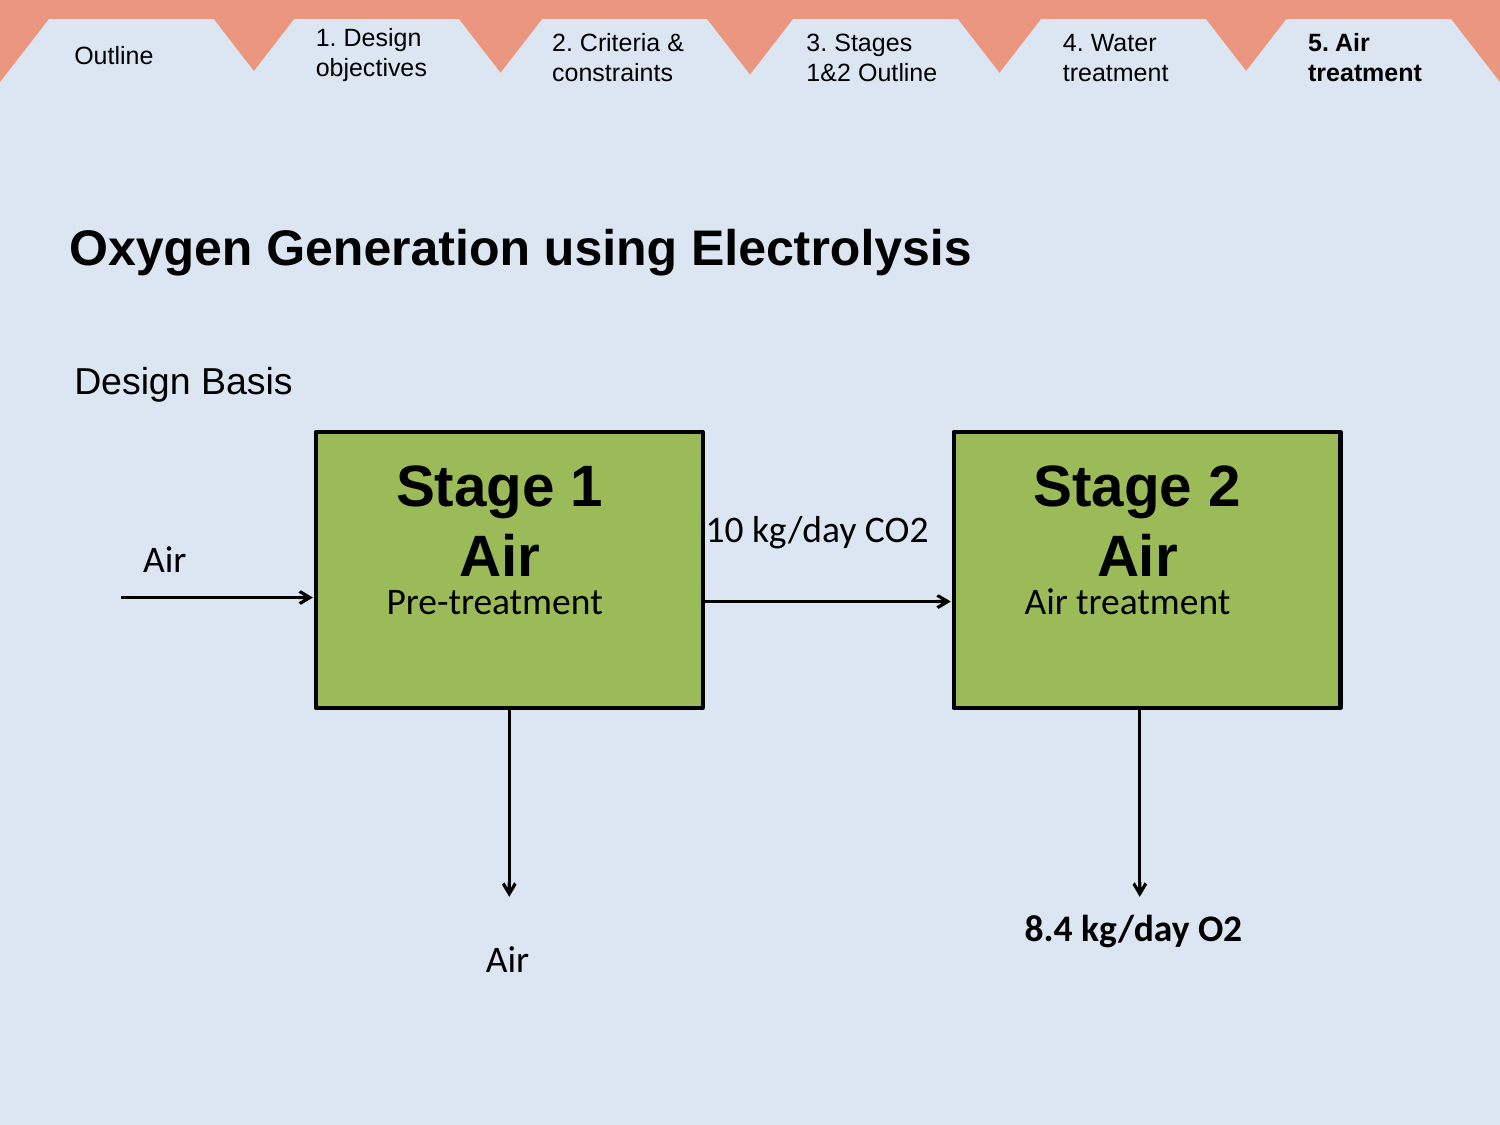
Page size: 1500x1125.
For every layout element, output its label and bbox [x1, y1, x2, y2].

text_box [121, 431, 1353, 988]
list [0, 0, 1500, 1125]
